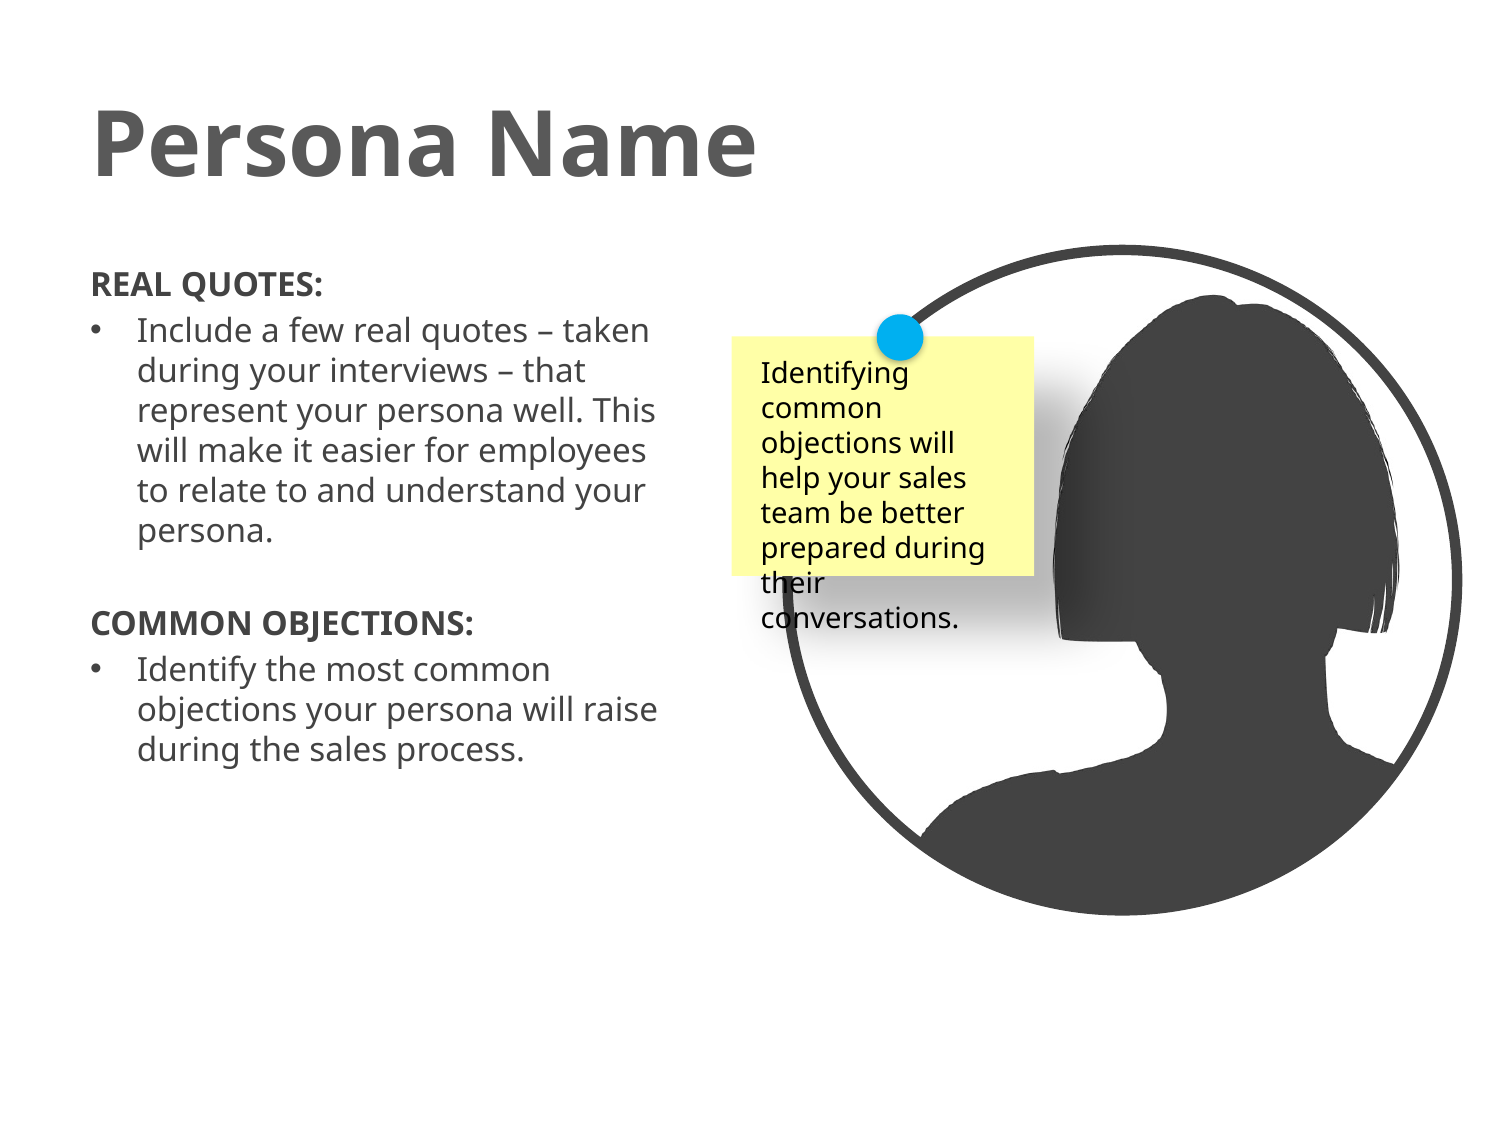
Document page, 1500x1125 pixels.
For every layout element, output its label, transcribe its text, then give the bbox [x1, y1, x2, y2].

picture [787, 249, 1458, 911]
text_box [730, 315, 1034, 579]
list REAL QUOTES: Include a few real quotes – taken during your interviews – that represent your persona well. This will make it easier for employees to relate to and understand your persona. COMMON OBJECTIONS: Identify the most common objections your persona will raise during the sales process. [75, 255, 700, 1025]
title Persona Name [75, 44, 950, 236]
